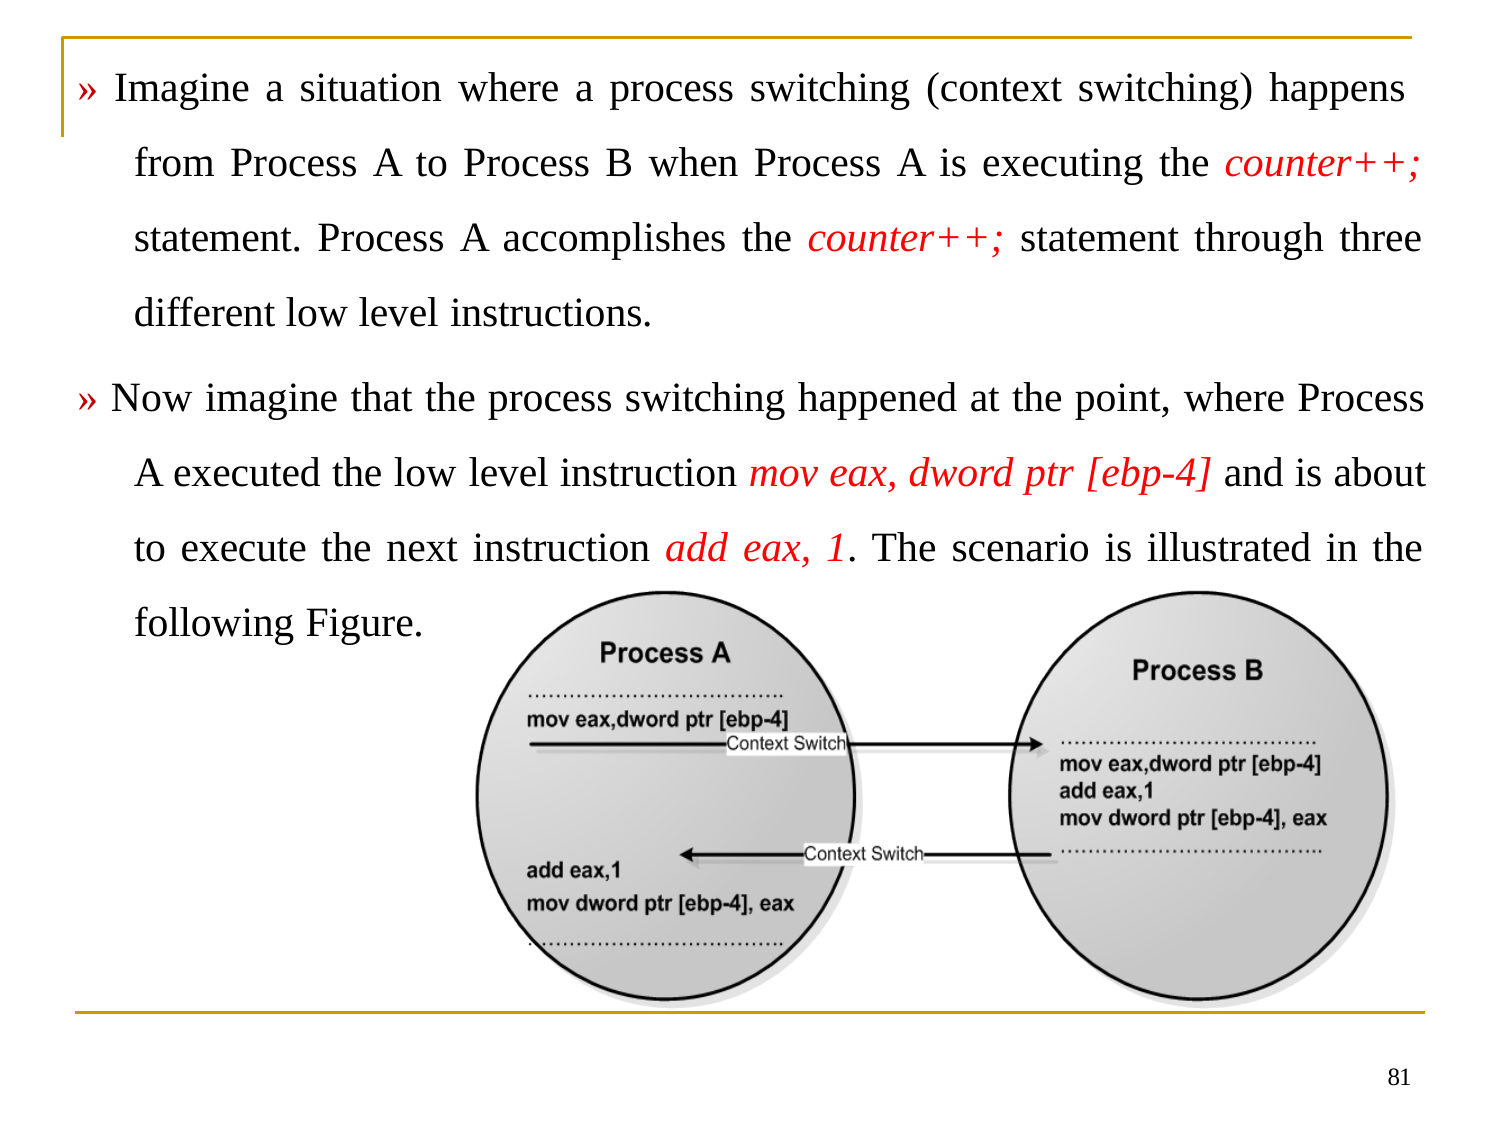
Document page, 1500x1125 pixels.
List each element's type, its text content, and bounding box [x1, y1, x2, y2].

text_box [472, 587, 1400, 1013]
text_box » Imagine a situation where a process switching (context switching) happens from Process A to Process B when Process A is executing the counter++; statement. Process A accomplishes the counter++; statement through three different low level instructions. » Now imagine that the process switching happened at the point, where Process A executed the low level instruction mov eax, dword ptr [ebp-4] and is about to execute the next instruction add eax, 1. The scenario is illustrated in the following Figure. [75, 32, 1439, 645]
slide_number 81 [1381, 1061, 1417, 1125]
